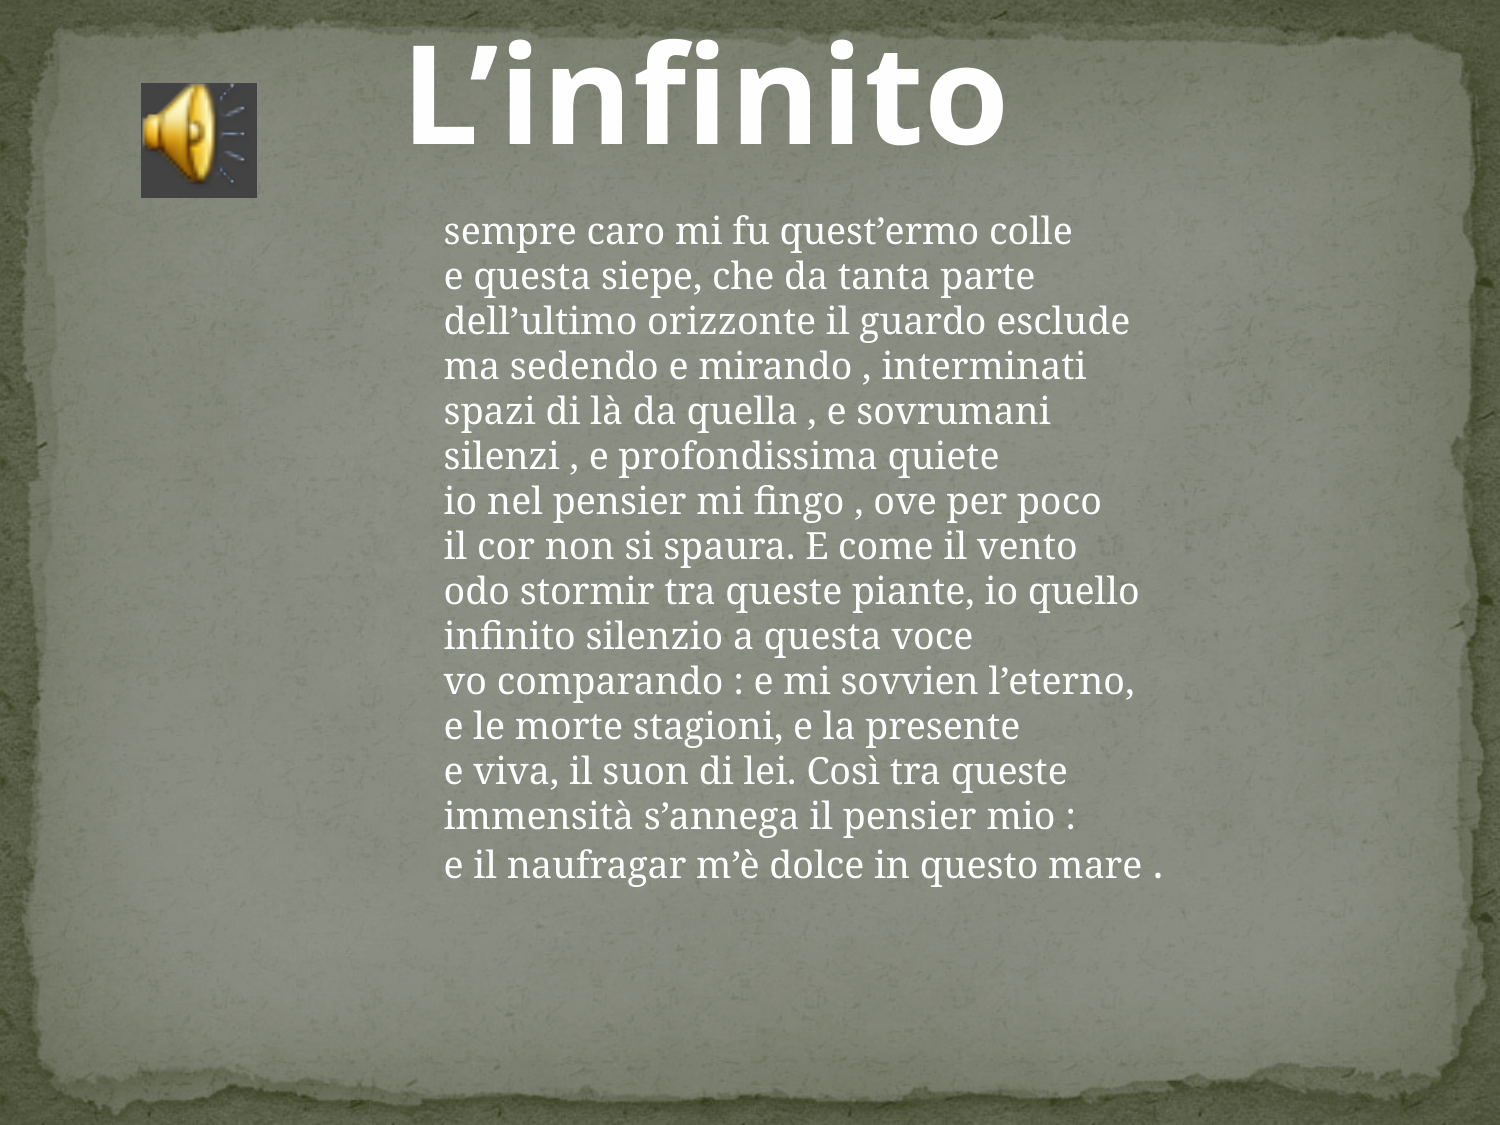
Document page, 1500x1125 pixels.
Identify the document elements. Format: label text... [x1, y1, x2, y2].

picture [141, 82, 257, 199]
text_box sempre caro mi fu quest’ermo colle e questa siepe, che da tanta parte dell’ultimo orizzonte il guardo esclude ma sedendo e mirando , interminati spazi di là da quella , e sovrumani silenzi , e profondissima quiete io nel pensier mi fingo , ove per poco il cor non si spaura. E come il vento odo stormir tra queste piante, io quello infinito silenzio a questa voce vo comparando : e mi sovvien l’eterno, e le morte stagioni, e la presente e viva, il suon di lei. Così tra queste immensità s’annega il pensier mio : e il naufragar m’è dolce in questo mare . [0, 199, 1500, 894]
text_box L’infinito [386, 0, 1026, 180]
